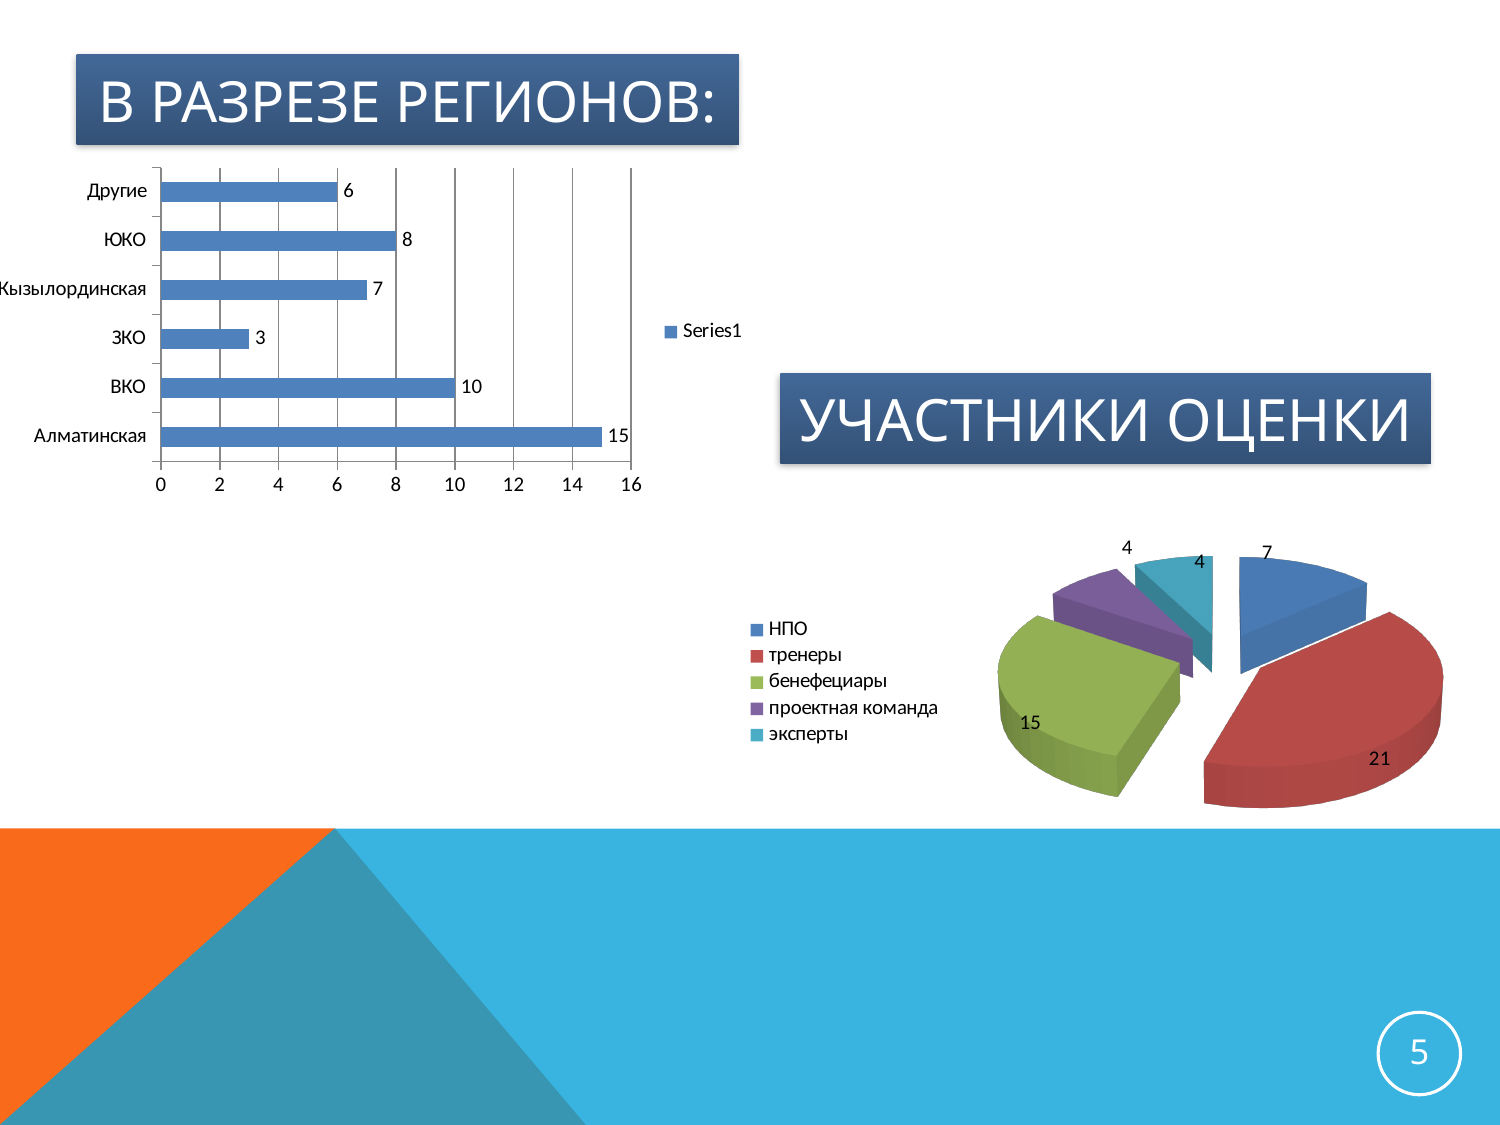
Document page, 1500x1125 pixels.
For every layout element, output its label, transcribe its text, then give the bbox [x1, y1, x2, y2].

title В разрезе регионов: [76, 54, 739, 145]
chart [731, 538, 1500, 827]
slide_number 5 [1376, 1010, 1463, 1097]
chart [0, 160, 763, 504]
text_box Участники оценки [780, 373, 1431, 464]
